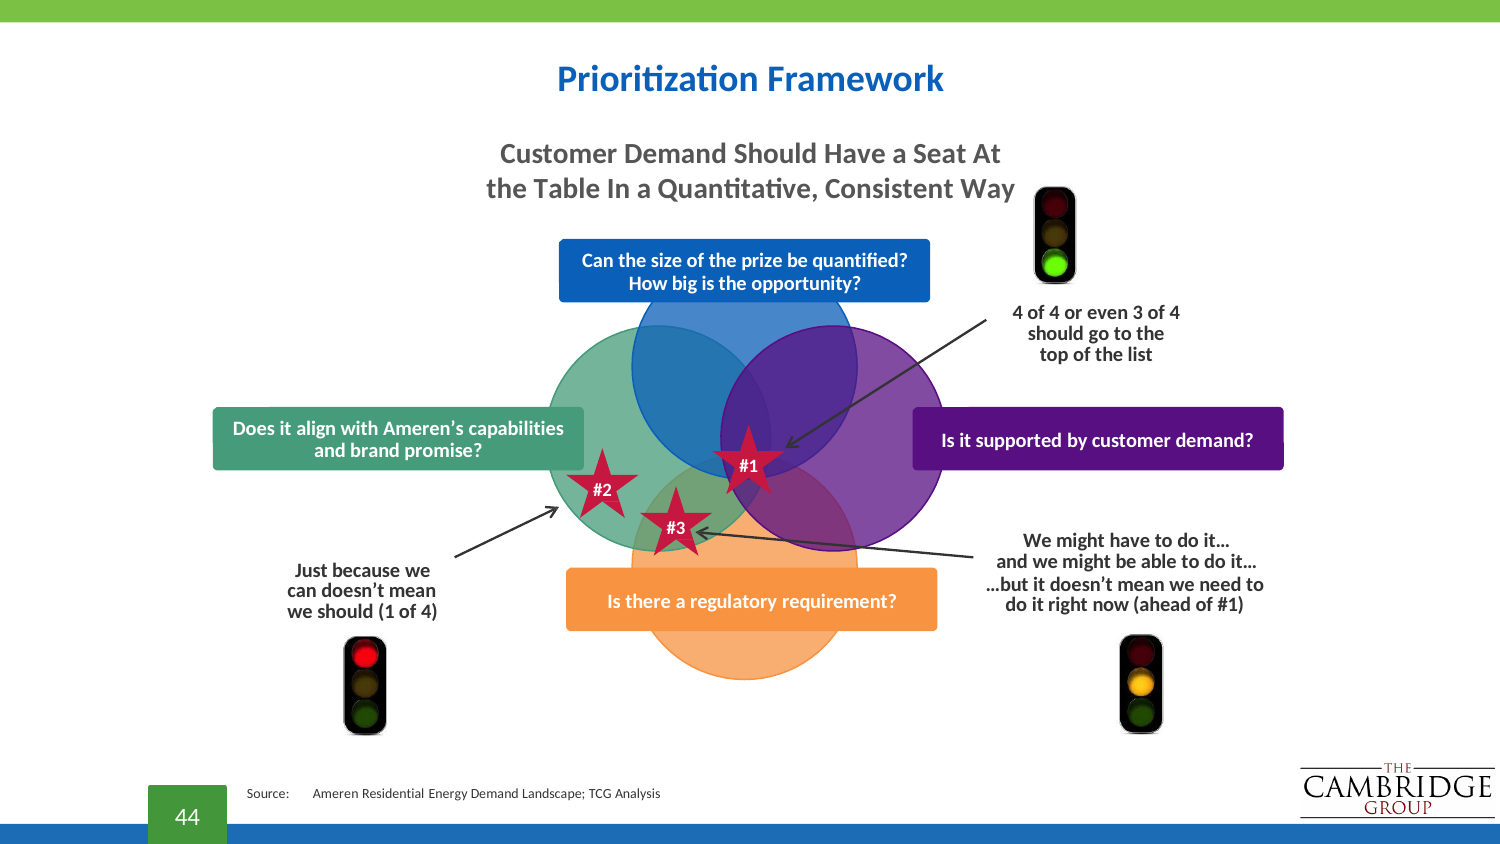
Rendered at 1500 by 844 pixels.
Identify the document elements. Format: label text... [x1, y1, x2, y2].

text_box [566, 448, 639, 518]
text_box [454, 505, 560, 559]
text_box Just because we can doesn’t mean we should (1 of 4) [285, 560, 441, 623]
text_box [639, 486, 713, 556]
text_box Is there a regulatory requirement? [605, 588, 898, 613]
text_box Is it supported by customer demand? [939, 427, 1257, 452]
text_box [550, 366, 745, 551]
title Prioritization Framework [75, 6, 1425, 147]
text_box [632, 536, 858, 567]
text_box [721, 366, 942, 546]
slide_number 44 [150, 787, 225, 844]
text_box [566, 567, 938, 632]
text_box [912, 406, 1284, 471]
text_box [792, 543, 857, 551]
text_box Does it align with Ameren’s capabilities and brand promise? [231, 416, 566, 462]
text_box [632, 366, 746, 478]
picture [1299, 762, 1496, 819]
text_box [785, 366, 917, 449]
text_box Can the size of the prize be quantified? How big is the opportunity? 4 of 4 or even 3 of 4 should go to the top of the list [487, 144, 1181, 366]
text_box [712, 424, 786, 495]
text_box #3 [665, 515, 688, 539]
text_box Source: [245, 784, 292, 802]
text_box We might have to do it… and we might be able to do it… …but it doesn’t mean we need to do it right now (ahead of #1) [983, 529, 1266, 616]
text_box [695, 526, 974, 559]
text_box [652, 632, 837, 680]
text_box [721, 510, 779, 538]
text_box [1115, 632, 1165, 735]
text_box [212, 406, 584, 471]
text_box #2 [591, 477, 614, 501]
text_box [338, 632, 387, 739]
text_box #1 [737, 453, 760, 477]
text_box Customer Demand Should Have a Seat At the Table In a Quantitative, Consistent Way [476, 134, 1024, 235]
text_box Ameren Residential Energy Demand Landscape; TCG Analysis [311, 784, 663, 802]
